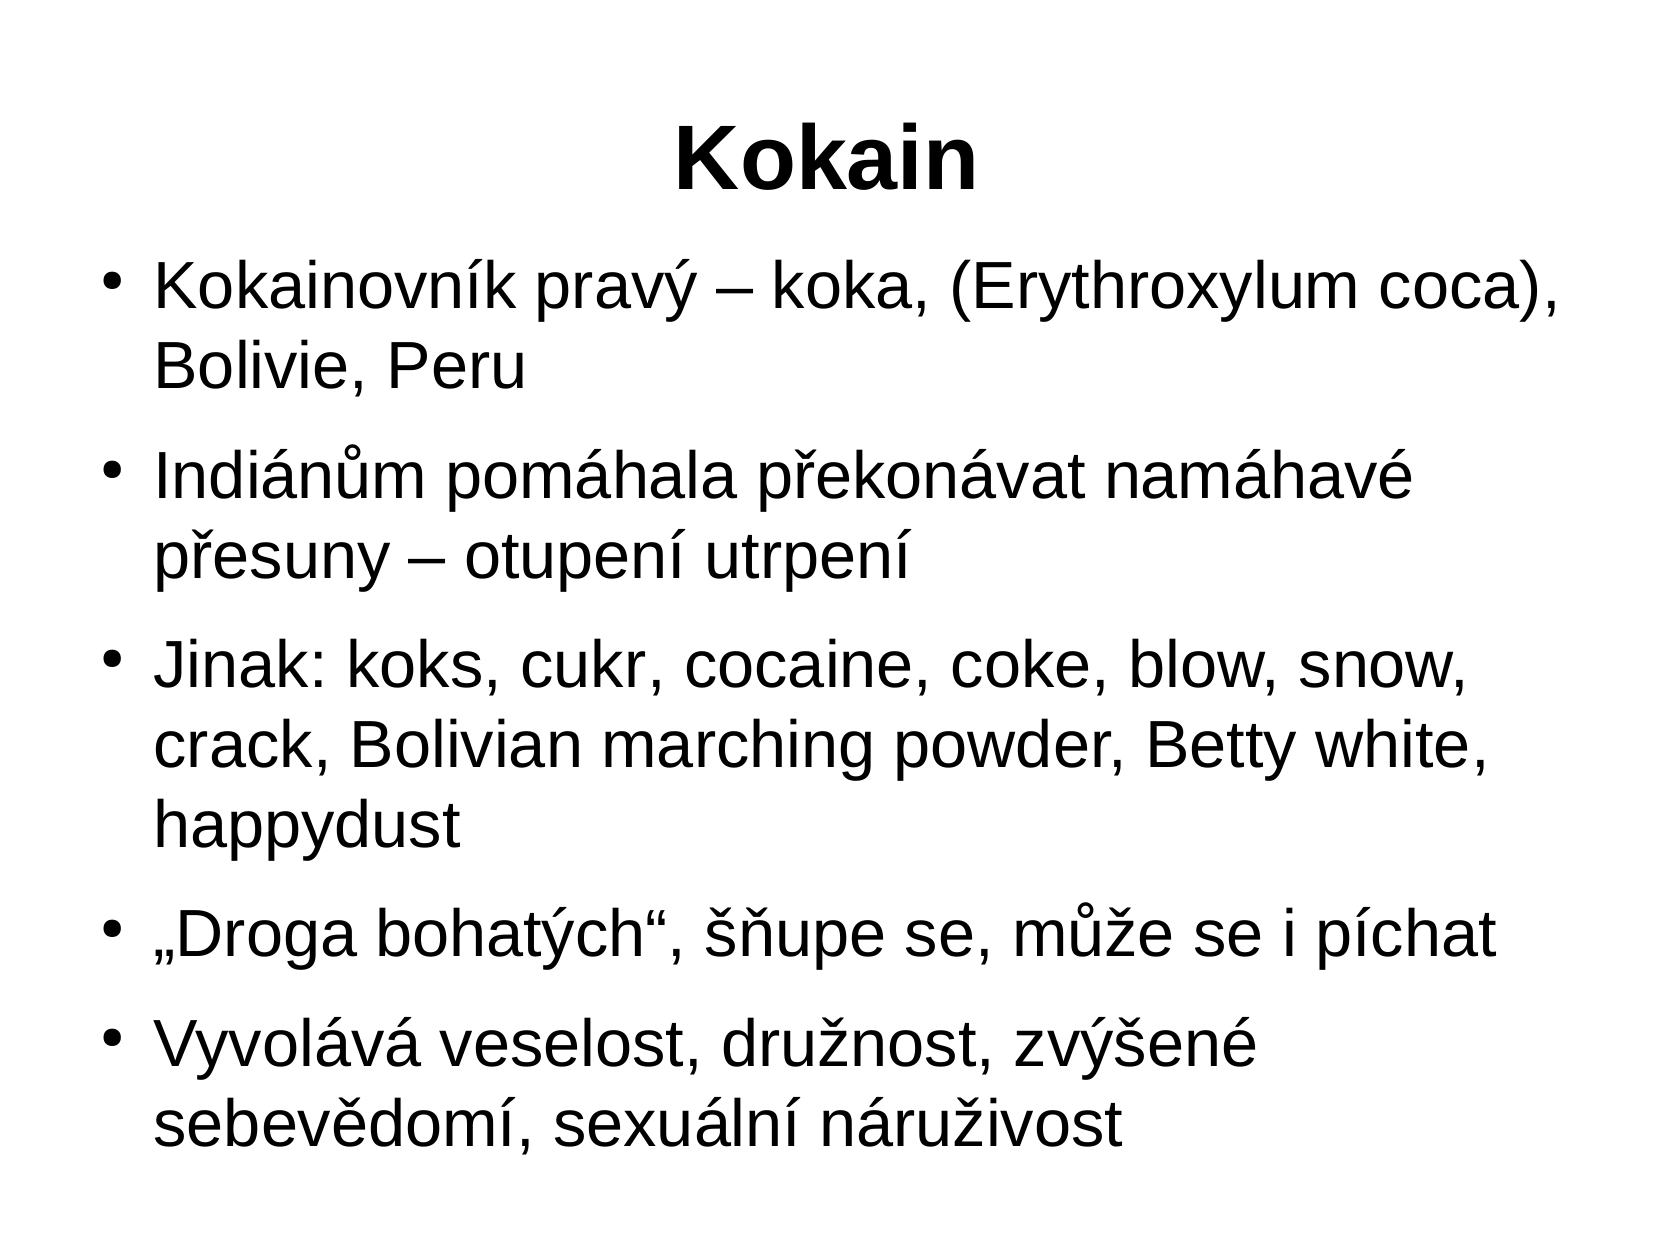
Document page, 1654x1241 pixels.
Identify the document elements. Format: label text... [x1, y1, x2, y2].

list Kokainovník pravý – koka, (Erythroxylum coca), Bolivie, Peru Indiánům pomáhala překonávat namáhavé přesuny – otupení utrpení Jinak: koks, cukr, cocaine, coke, blow, snow, crack, Bolivian marching powder, Betty white, happydust „Droga bohatých“, šňupe se, může se i píchat Vyvolává veselost, družnost, zvýšené sebevědomí, sexuální náruživost [82, 242, 1571, 1176]
title Kokain [82, 49, 1571, 242]
